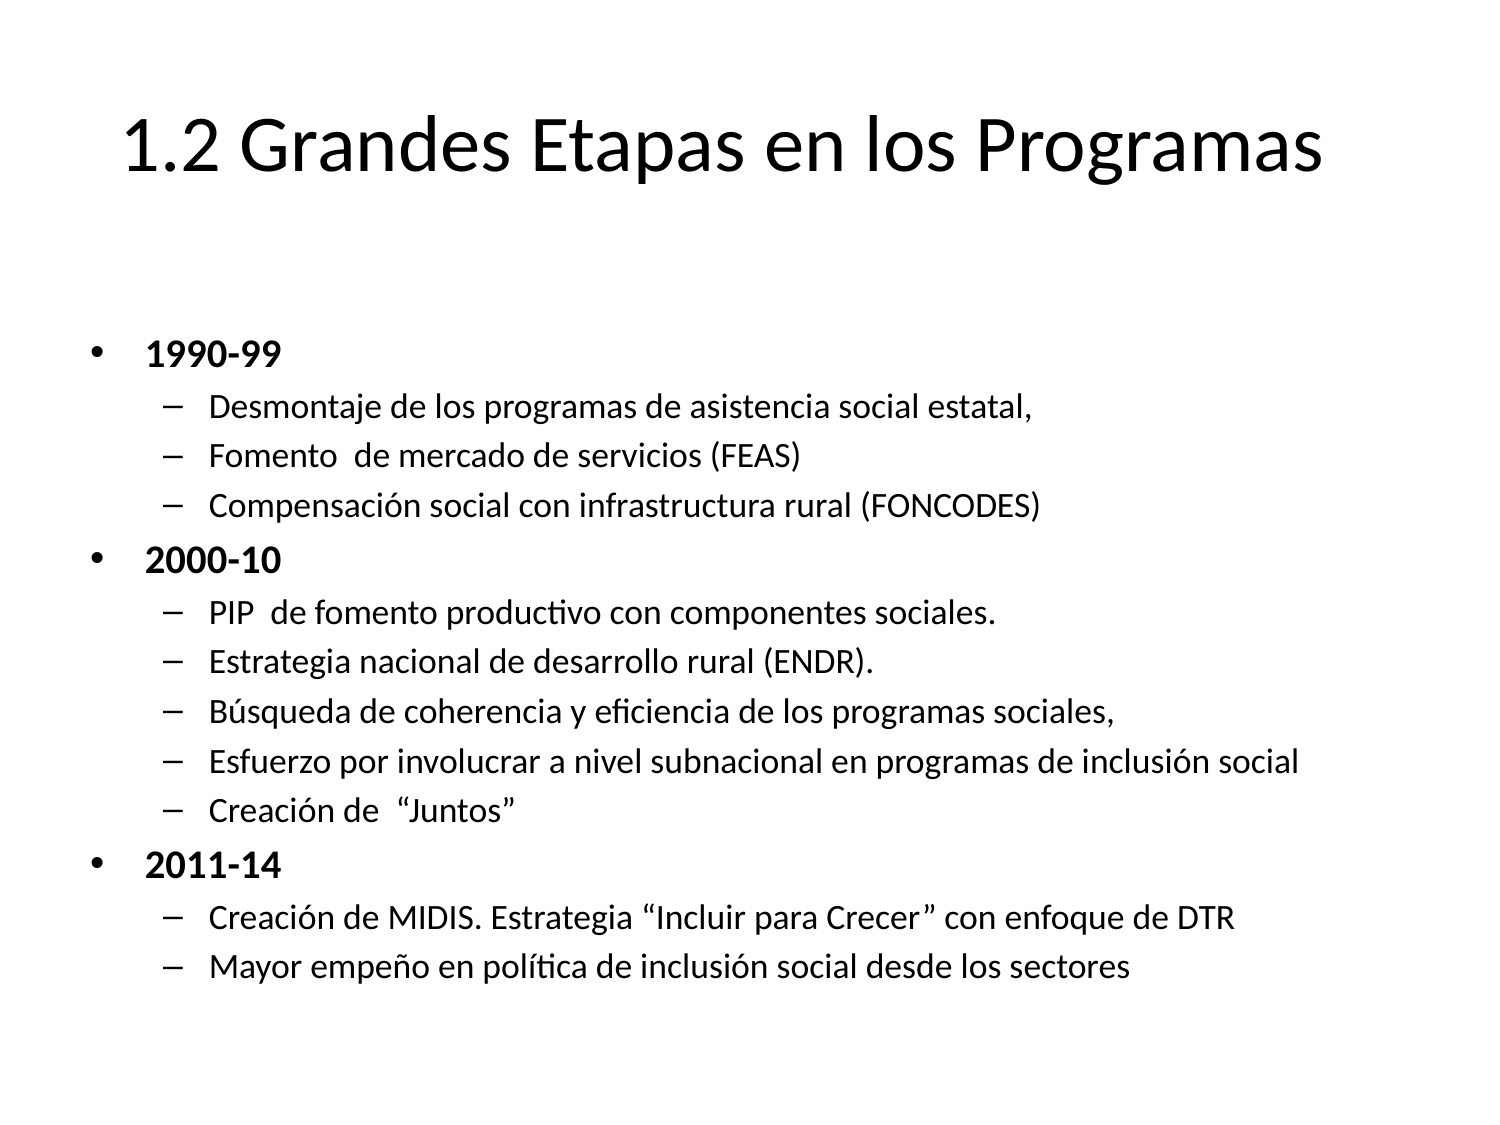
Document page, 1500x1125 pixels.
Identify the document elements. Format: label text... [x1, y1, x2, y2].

list 1990-99 Desmontaje de los programas de asistencia social estatal, Fomento de mercado de servicios (FEAS) Compensación social con infrastructura rural (FONCODES) 2000-10 PIP de fomento productivo con componentes sociales. Estrategia nacional de desarrollo rural (ENDR). Búsqueda de coherencia y eficiencia de los programas sociales, Esfuerzo por involucrar a nivel subnacional en programas de inclusión social Creación de “Juntos” 2011-14 Creación de MIDIS. Estrategia “Incluir para Crecer” con enfoque de DTR Mayor empeño en política de inclusión social desde los sectores [75, 262, 1425, 1005]
title 1.2 Grandes Etapas en los Programas [75, 45, 1425, 233]
